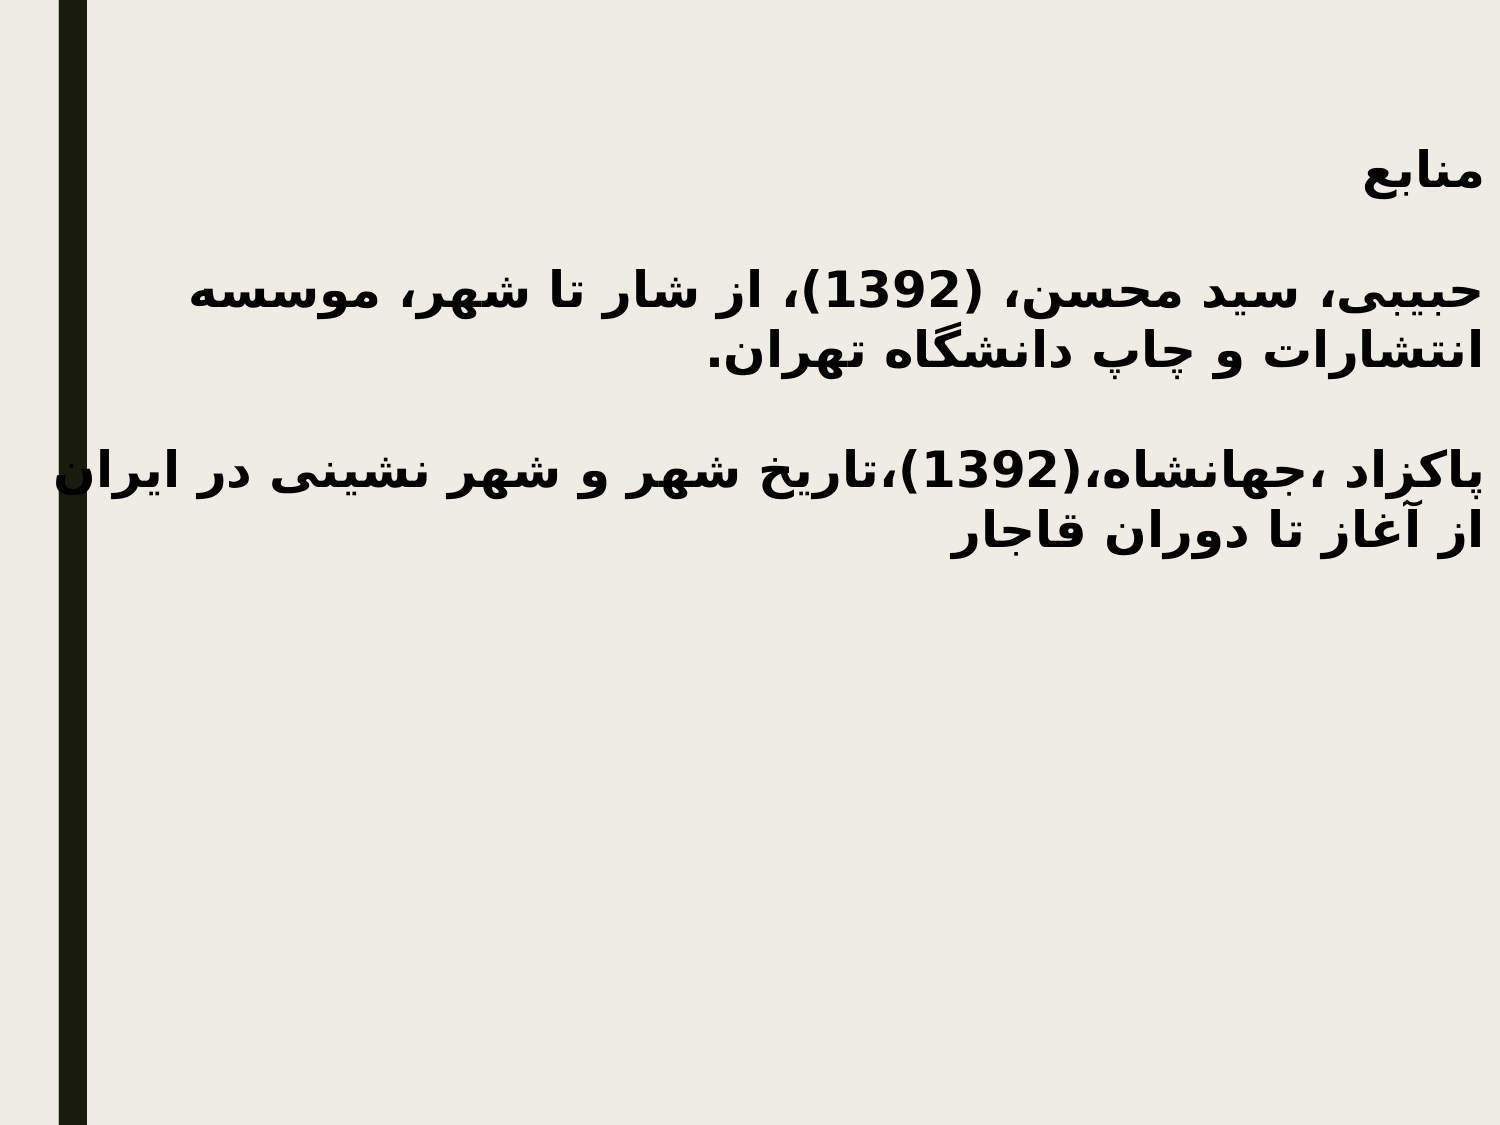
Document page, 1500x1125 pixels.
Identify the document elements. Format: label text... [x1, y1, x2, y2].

text_box منابع حبیبی، سید محسن، (1392)، از شار تا شهر، موسسه انتشارات و چاپ دانشگاه تهران. پاکزاد ،جهانشاه،(1392)،تاریخ شهر و شهر نشینی در ایران از آغاز تا دوران قاجار [0, 129, 1500, 565]
